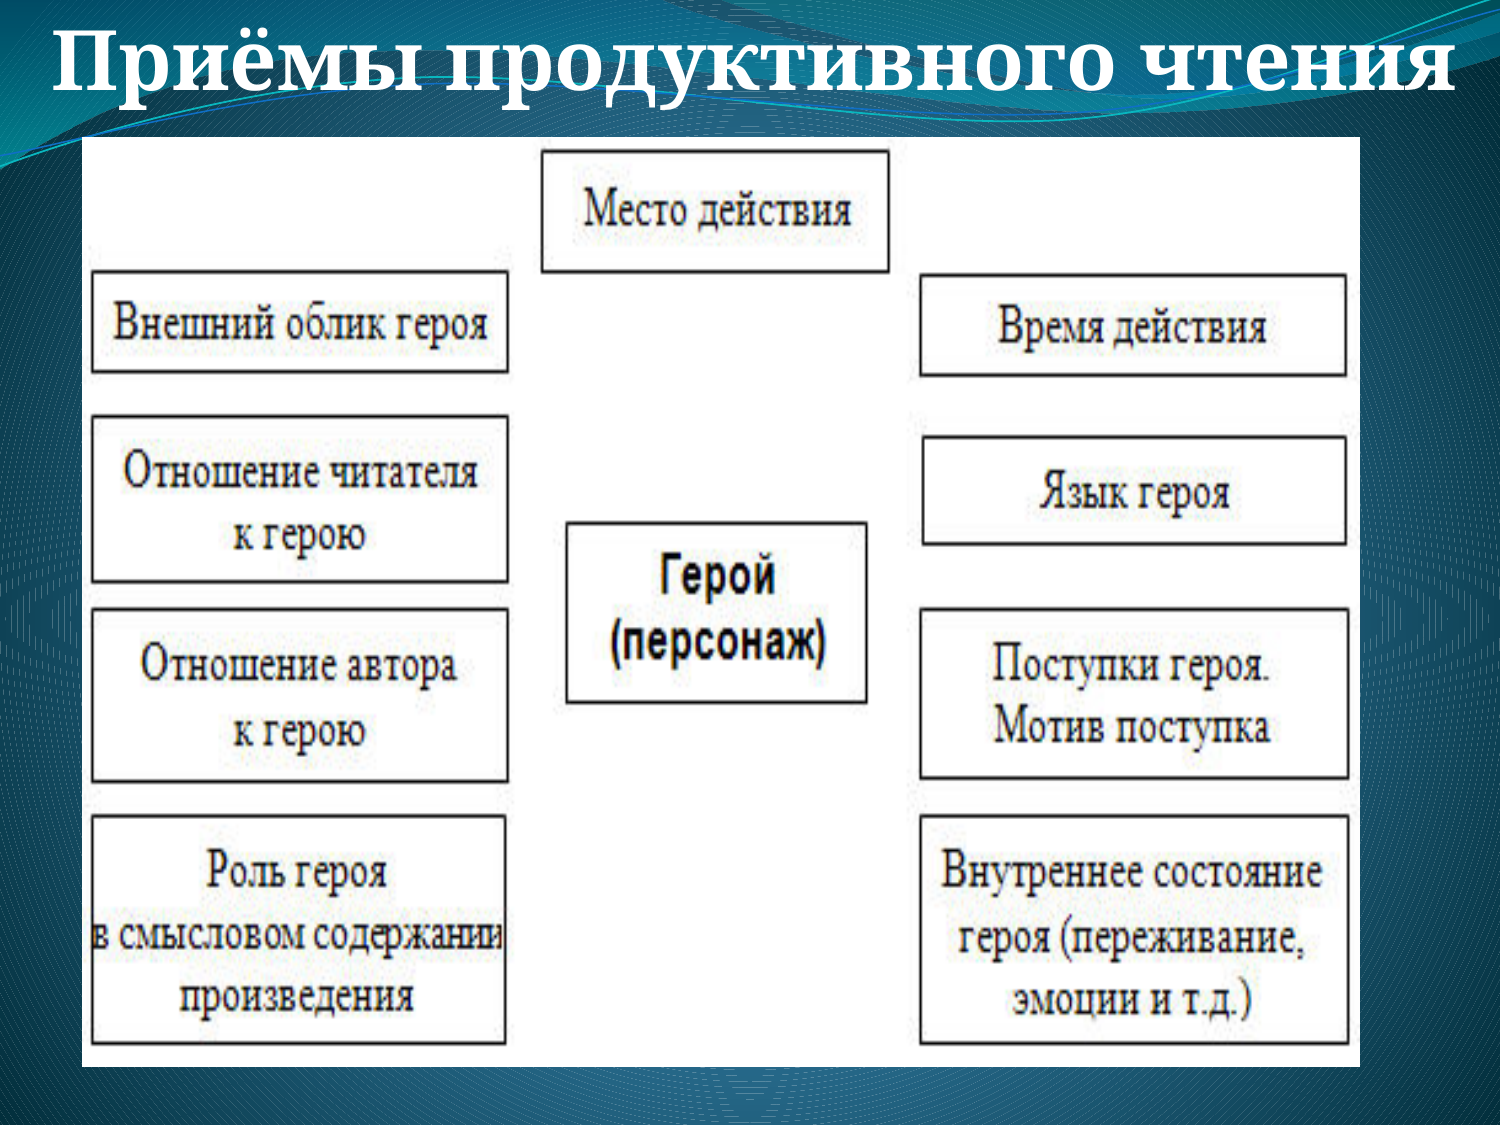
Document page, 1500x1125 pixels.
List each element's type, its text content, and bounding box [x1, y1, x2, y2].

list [81, 137, 1360, 1067]
subtitle Приёмы продуктивного чтения [46, 0, 1466, 141]
